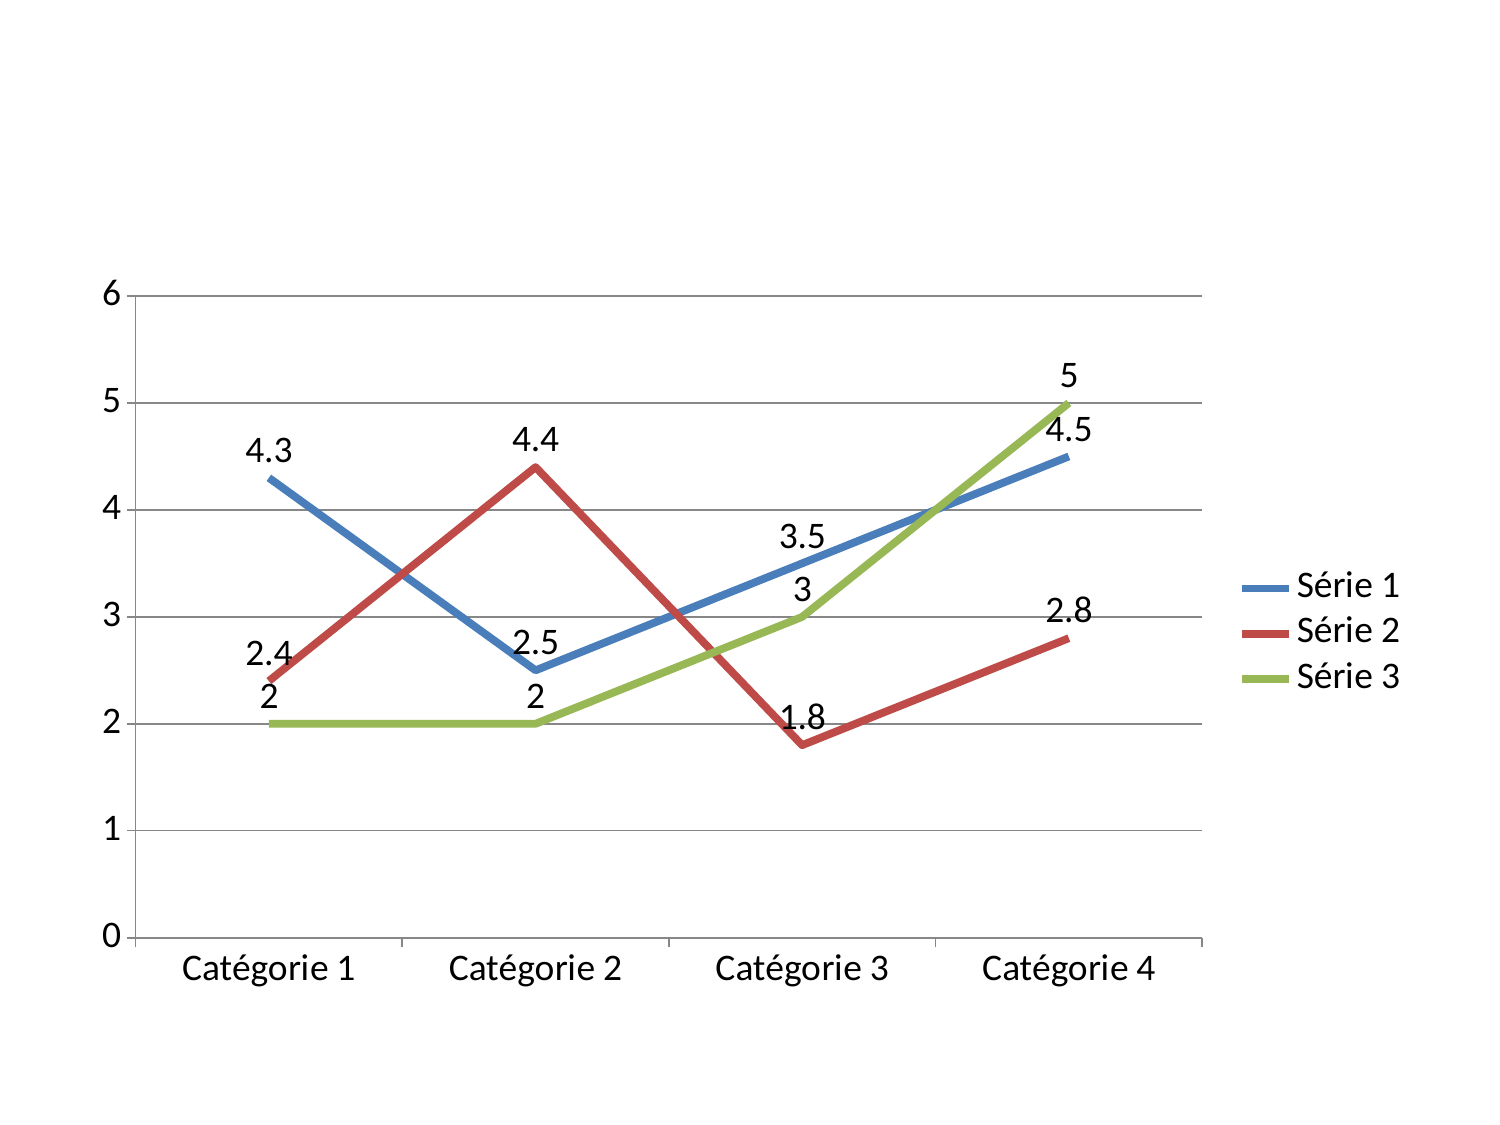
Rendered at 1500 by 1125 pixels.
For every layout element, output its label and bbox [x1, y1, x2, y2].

chart [74, 262, 1426, 1006]
